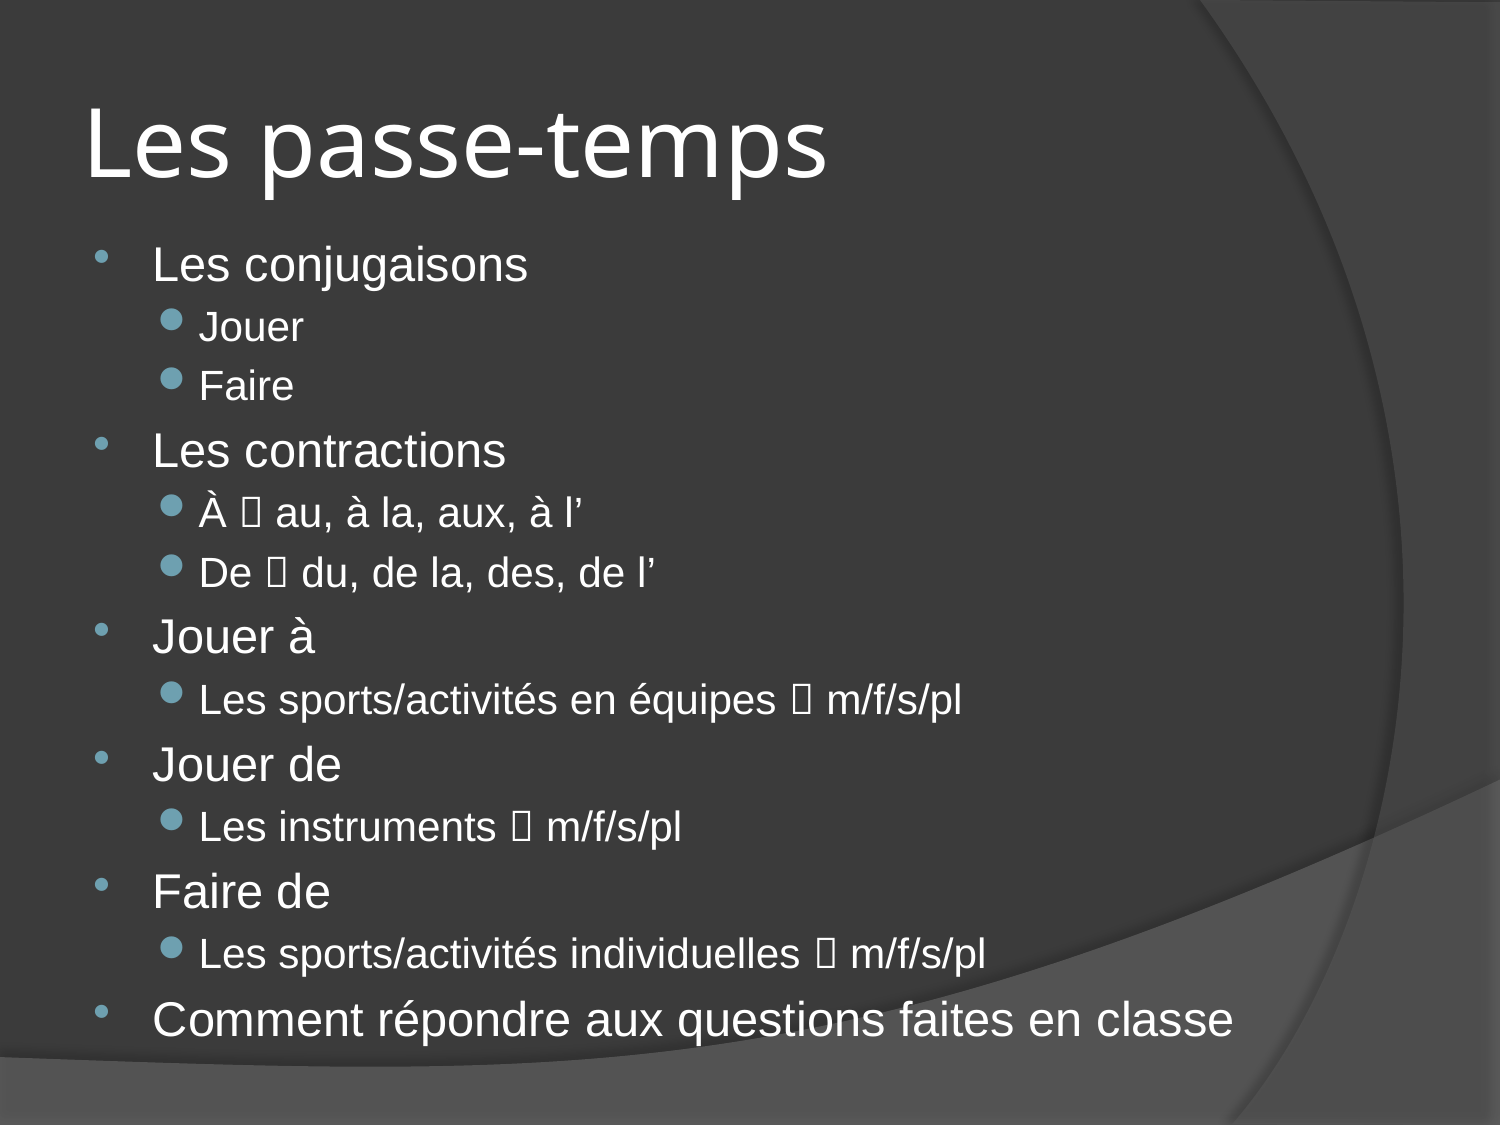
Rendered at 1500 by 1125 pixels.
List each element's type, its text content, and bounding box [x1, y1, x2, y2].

list Les conjugaisons Jouer Faire Les contractions À  au, à la, aux, à l’ De  du, de la, des, de l’ Jouer à Les sports/activités en équipes  m/f/s/pl Jouer de Les instruments  m/f/s/pl Faire de Les sports/activités individuelles  m/f/s/pl Comment répondre aux questions faites en classe [75, 224, 1450, 1063]
title Les passe-temps [75, 45, 1300, 224]
